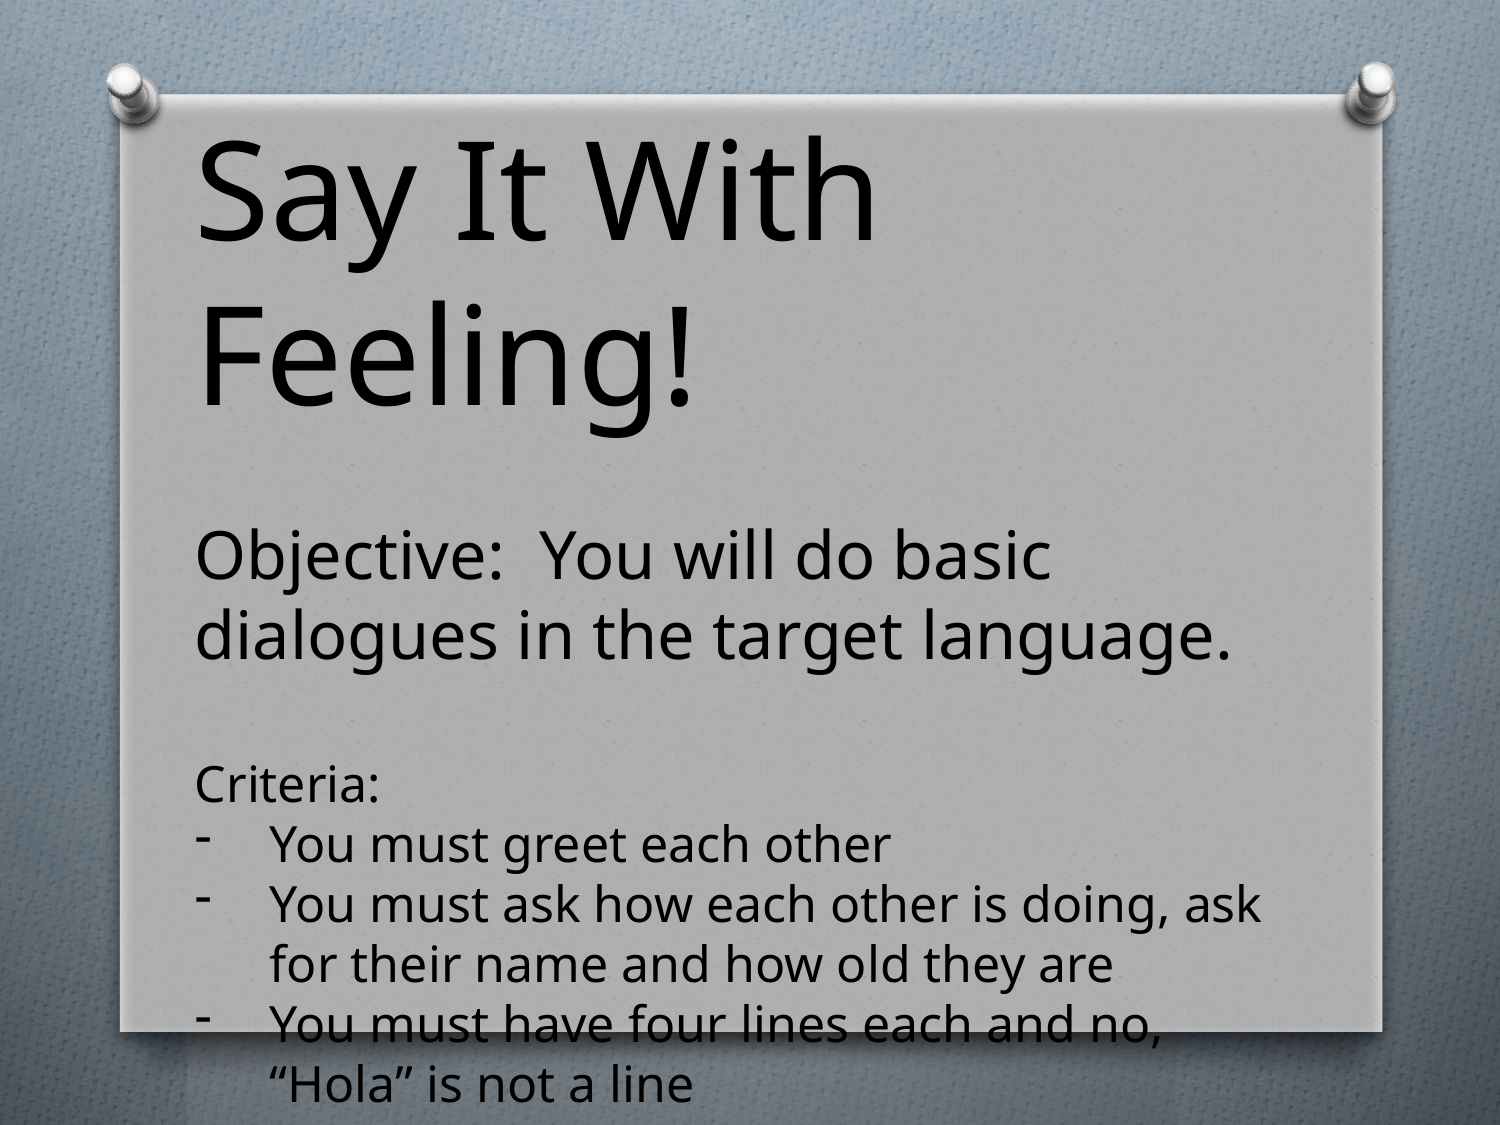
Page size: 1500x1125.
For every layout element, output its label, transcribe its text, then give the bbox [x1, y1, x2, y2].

picture [1317, 35, 1439, 156]
picture [75, 29, 198, 153]
text_box Say It With Feeling! Objective: You will do basic dialogues in the target language. Criteria: You must greet each other You must ask how each other is doing, ask for their name and how old they are You must have four lines each and no, “Hola” is not a line [180, 95, 1335, 1125]
